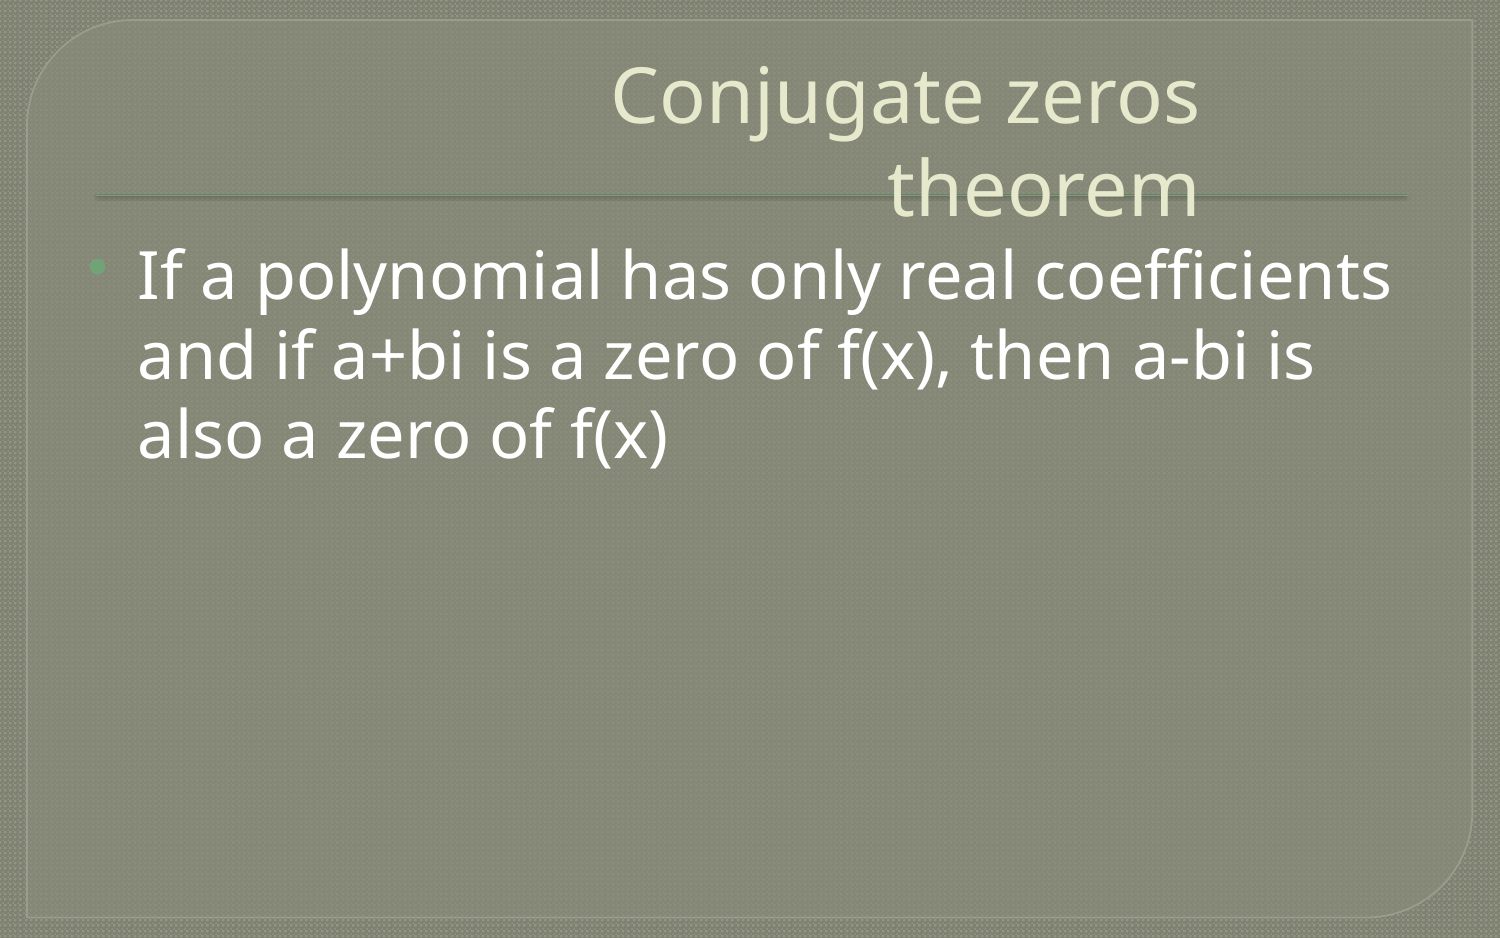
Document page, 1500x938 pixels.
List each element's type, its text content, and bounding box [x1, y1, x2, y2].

list If a polynomial has only real coefficients and if a+bi is a zero of f(x), then a-bi is also a zero of f(x) [75, 225, 1425, 844]
title Conjugate zeros theorem [283, 37, 1216, 225]
